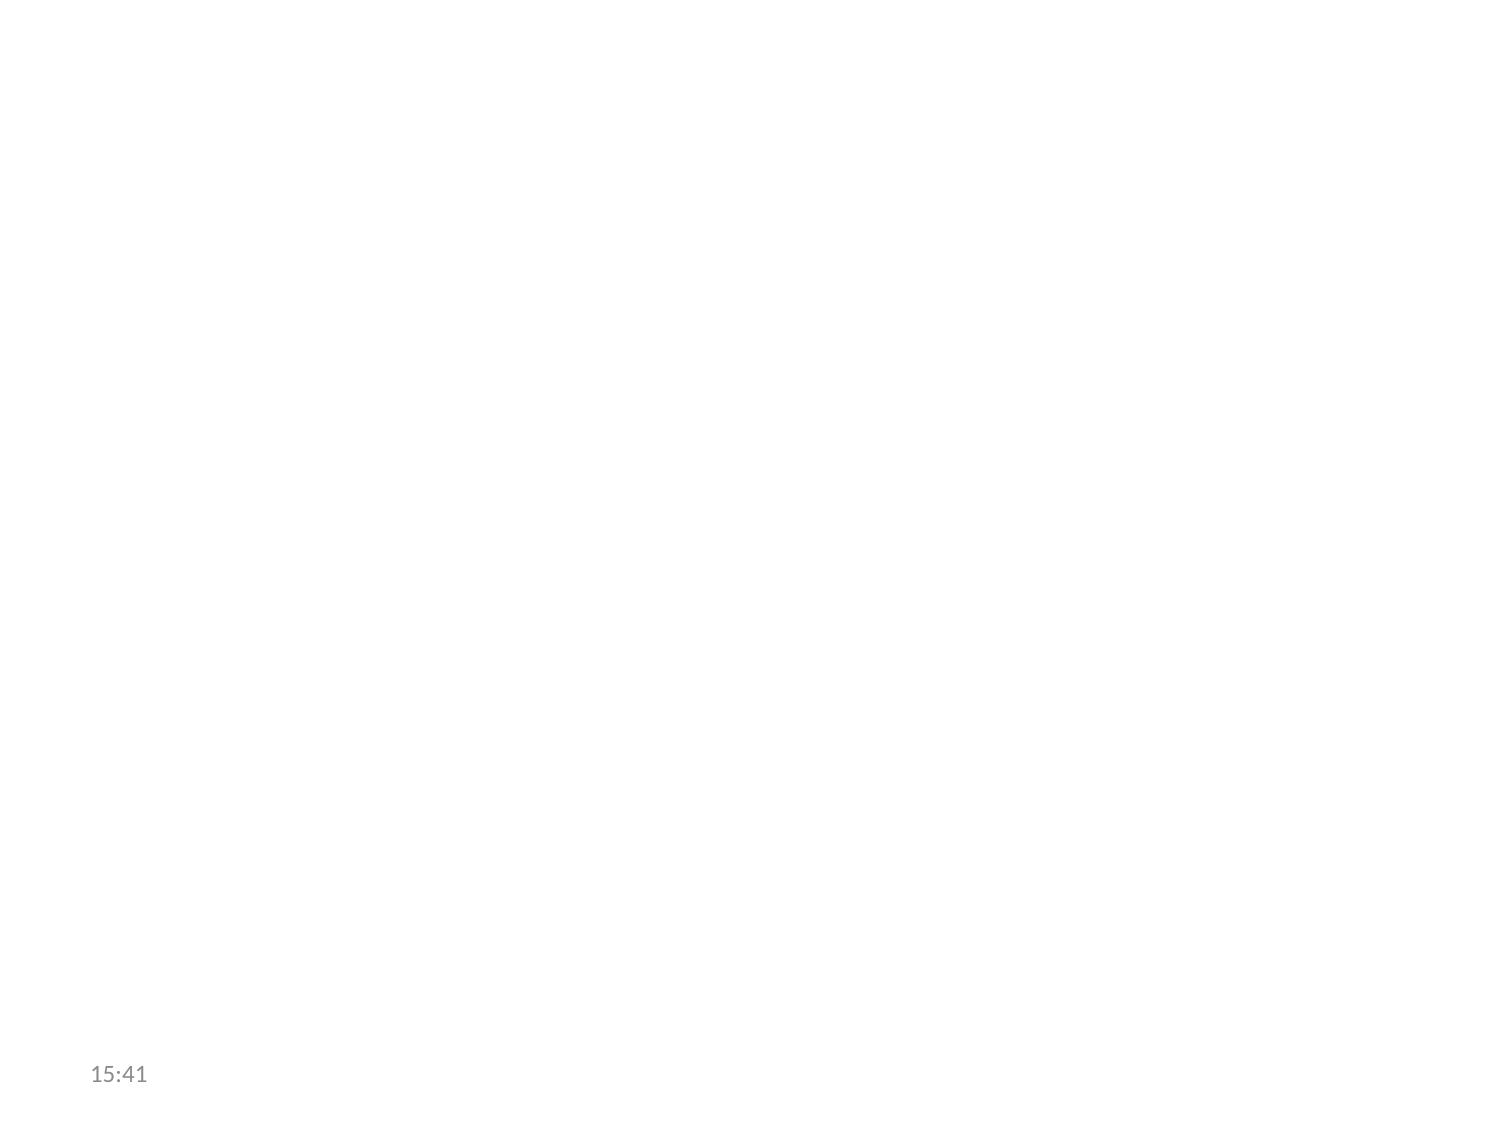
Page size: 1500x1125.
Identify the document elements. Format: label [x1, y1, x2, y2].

slide_number [75, 1042, 425, 1103]
